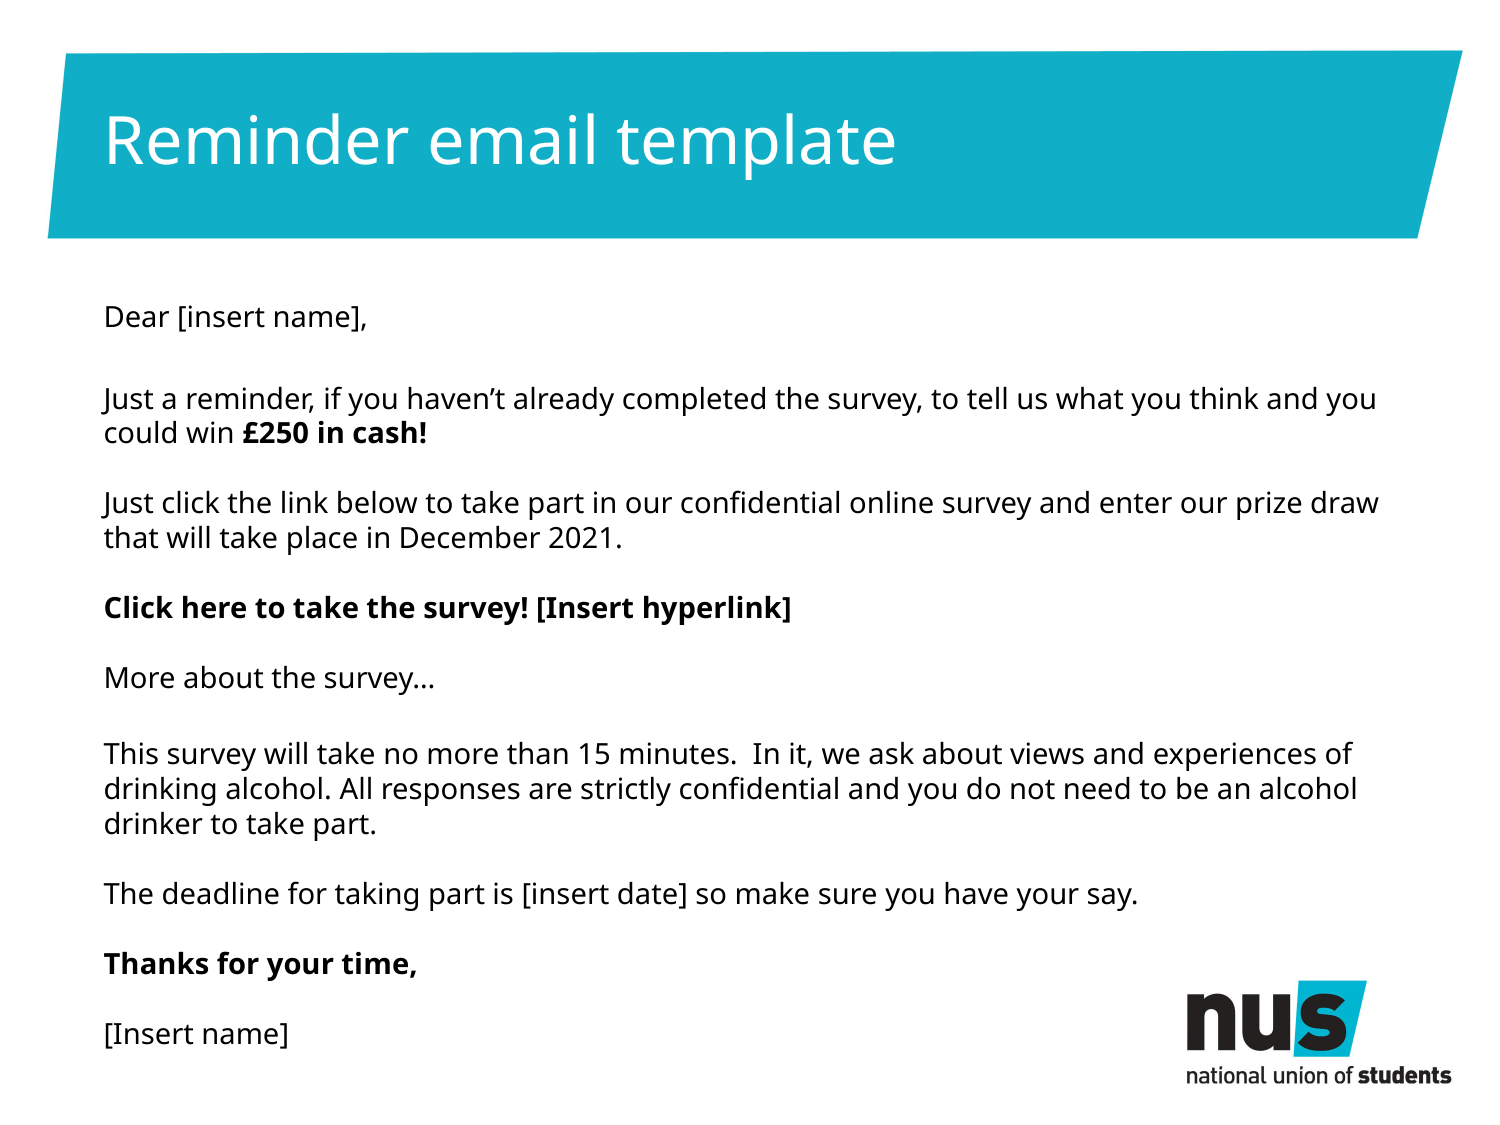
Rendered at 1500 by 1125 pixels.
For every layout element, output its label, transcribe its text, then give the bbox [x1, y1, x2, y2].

picture [2, 0, 1500, 1125]
title Reminder email template [88, 90, 1400, 256]
subtitle Dear [insert name], Just a reminder, if you haven’t already completed the survey, to tell us what you think and you could win £250 in cash! Just click the link below to take part in our confidential online survey and enter our prize draw that will take place in December 2021. Click here to take the survey! [Insert hyperlink] More about the survey… This survey will take no more than 15 minutes. In it, we ask about views and experiences of drinking alcohol. All responses are strictly confidential and you do not need to be an alcohol drinker to take part. The deadline for taking part is [insert date] so make sure you have your say. Thanks for your time, [Insert name] [88, 290, 1400, 398]
